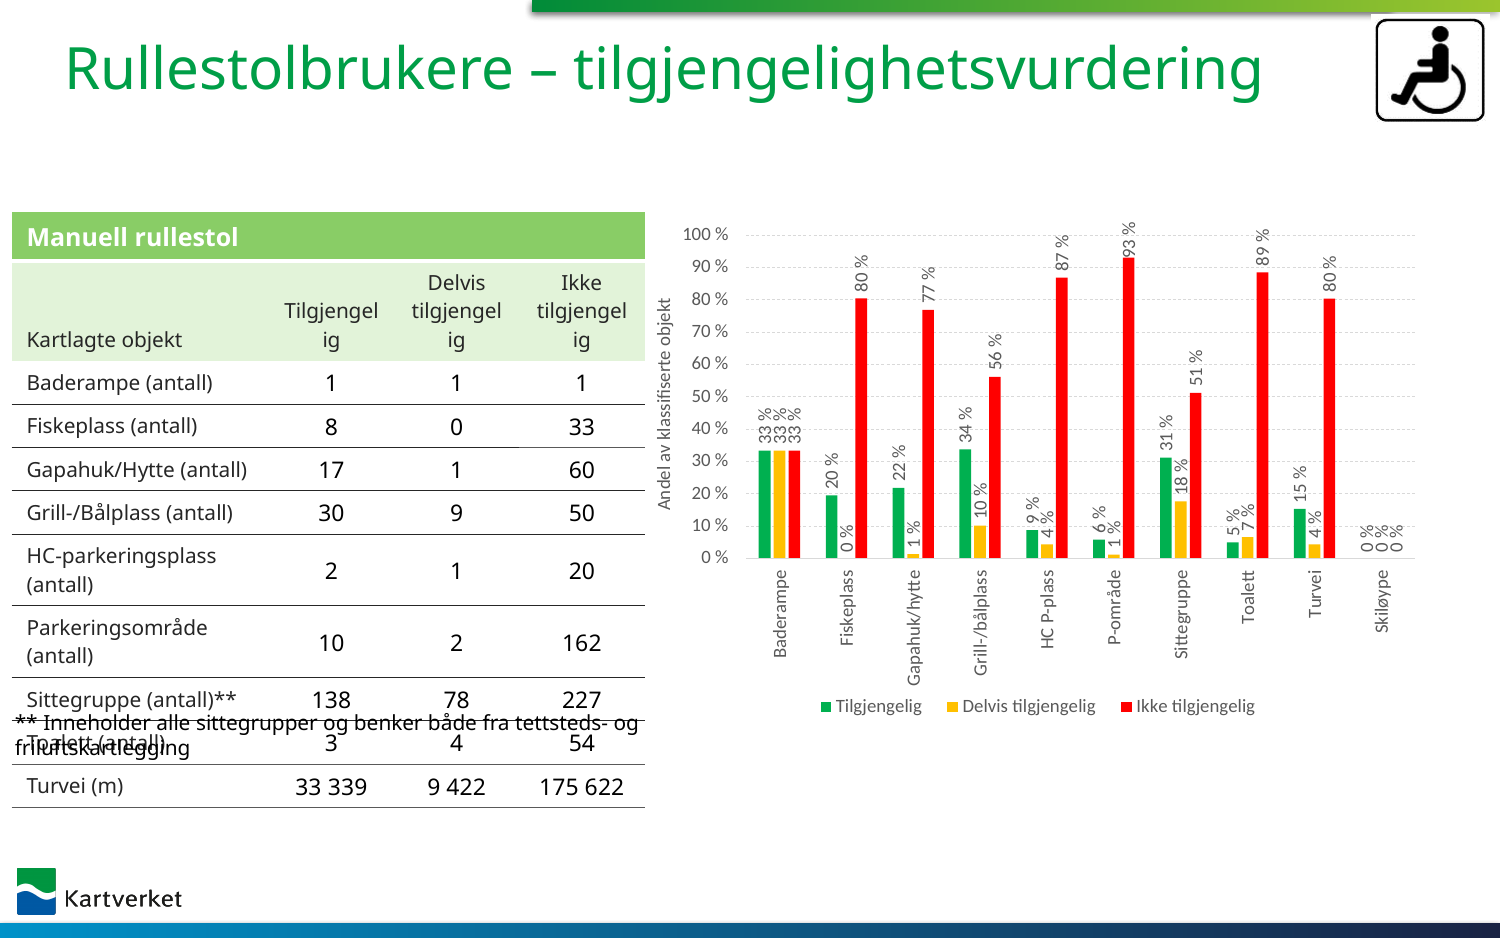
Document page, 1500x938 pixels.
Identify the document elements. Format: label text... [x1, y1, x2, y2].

table_cell 1 [394, 361, 519, 404]
table_cell 9 422 [394, 768, 519, 807]
table_cell 9 [394, 491, 519, 534]
table_cell Turvei (m) [12, 768, 269, 807]
table_cell Gapahuk/Hytte (antall) [12, 448, 269, 490]
table_cell Parkeringsområde (antall) [12, 606, 269, 677]
table_cell 1 [519, 361, 638, 404]
picture [643, 218, 1426, 728]
table_cell Delvis tilgjengelig [394, 263, 519, 361]
table_header Manuell rullestol [12, 212, 645, 259]
table_cell 78 [394, 678, 519, 702]
table_cell 50 [519, 491, 638, 534]
table_cell 30 [269, 491, 394, 534]
table_cell 175 622 [519, 768, 645, 807]
table_cell HC-parkeringsplass (antall) [12, 535, 269, 605]
table_cell Ikke tilgjengelig [519, 263, 638, 361]
table_cell 8 [269, 405, 394, 447]
table_cell 227 [519, 678, 638, 702]
table_cell 0 [394, 405, 519, 447]
table_cell 10 [269, 606, 394, 677]
table_cell 138 [269, 678, 394, 702]
table_cell Baderampe (antall) [12, 361, 269, 404]
table_cell 60 [519, 448, 638, 490]
table_cell 1 [394, 535, 519, 605]
table_cell 2 [269, 535, 394, 605]
table_cell 20 [519, 535, 638, 605]
table_cell Kartlagte objekt [12, 263, 269, 361]
picture [1371, 13, 1491, 127]
text_box ** Inneholder alle sittegrupper og benker både fra tettsteds- og friluftskartlegging [0, 702, 745, 768]
table_cell Tilgjengelig [269, 263, 394, 361]
text_box Rullestolbrukere – tilgjengelighetsvurdering [49, 12, 1372, 109]
table_cell 1 [394, 448, 519, 490]
table_cell Sittegruppe (antall)** [12, 678, 269, 702]
table_cell Fiskeplass (antall) [12, 405, 269, 447]
table_cell 2 [394, 606, 519, 677]
table_cell Grill-/Bålplass (antall) [12, 491, 269, 534]
table_cell 17 [269, 448, 394, 490]
table_cell 162 [519, 606, 638, 677]
table_cell 33 [519, 405, 638, 447]
table_cell 1 [269, 361, 394, 404]
table_cell 33 339 [269, 768, 394, 807]
